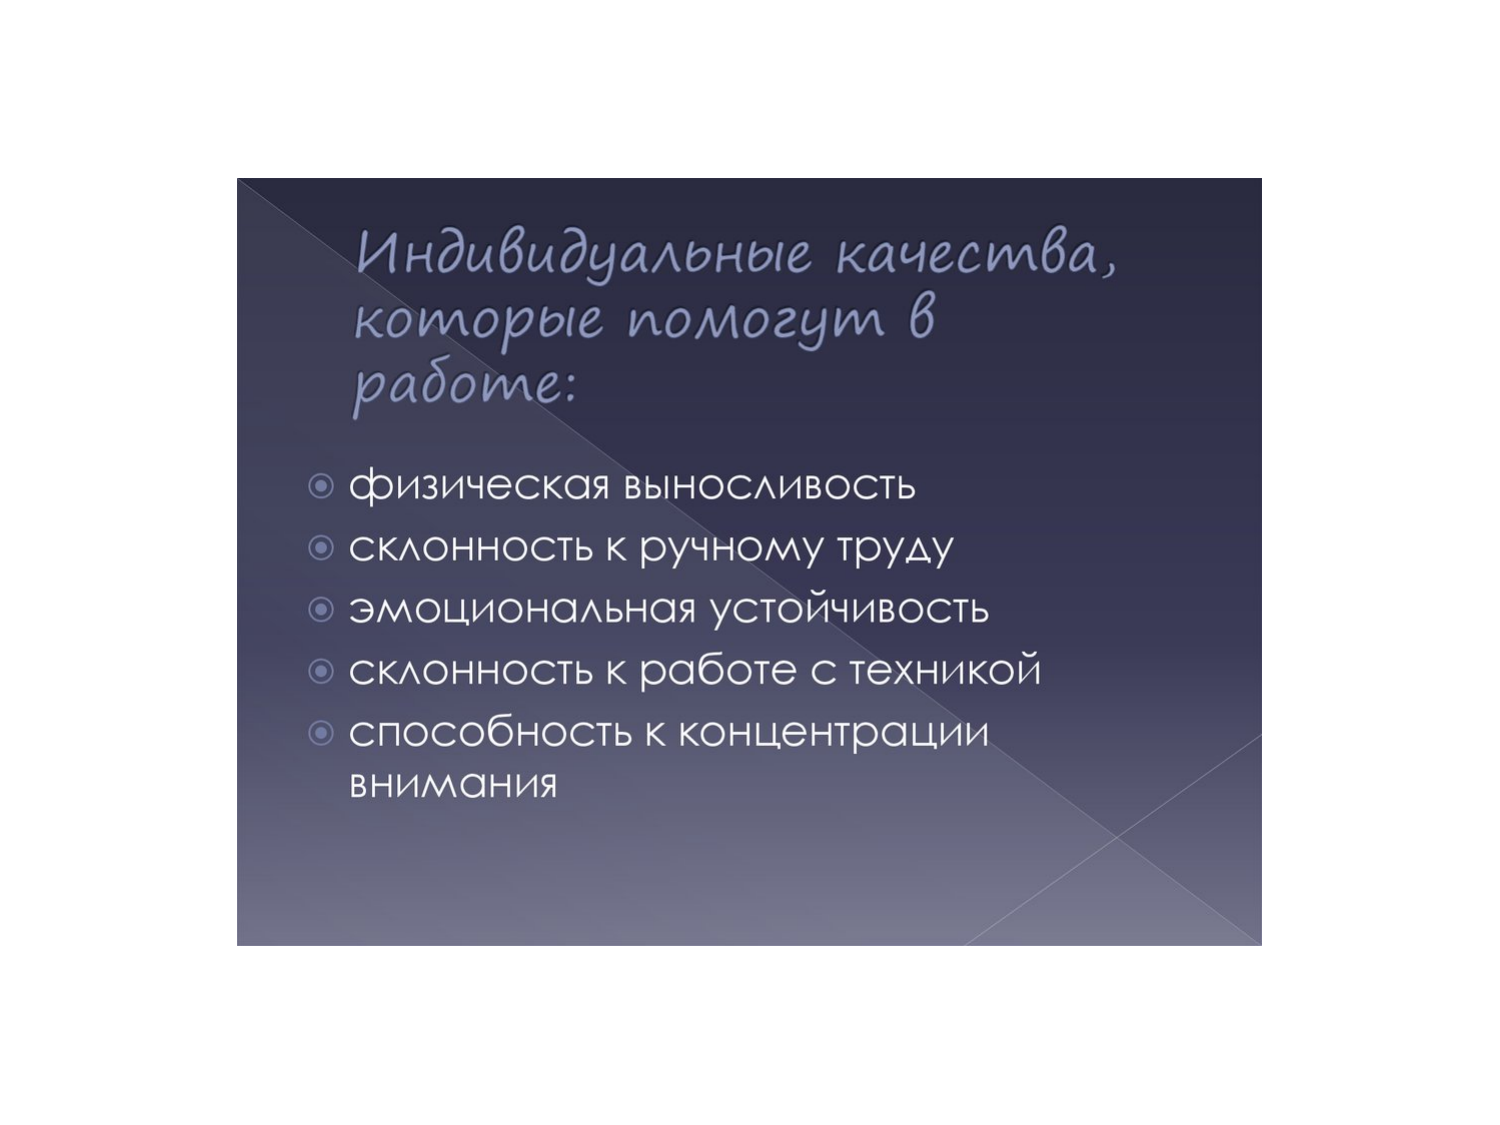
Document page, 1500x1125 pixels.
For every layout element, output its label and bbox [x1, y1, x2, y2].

picture [237, 178, 1263, 947]
